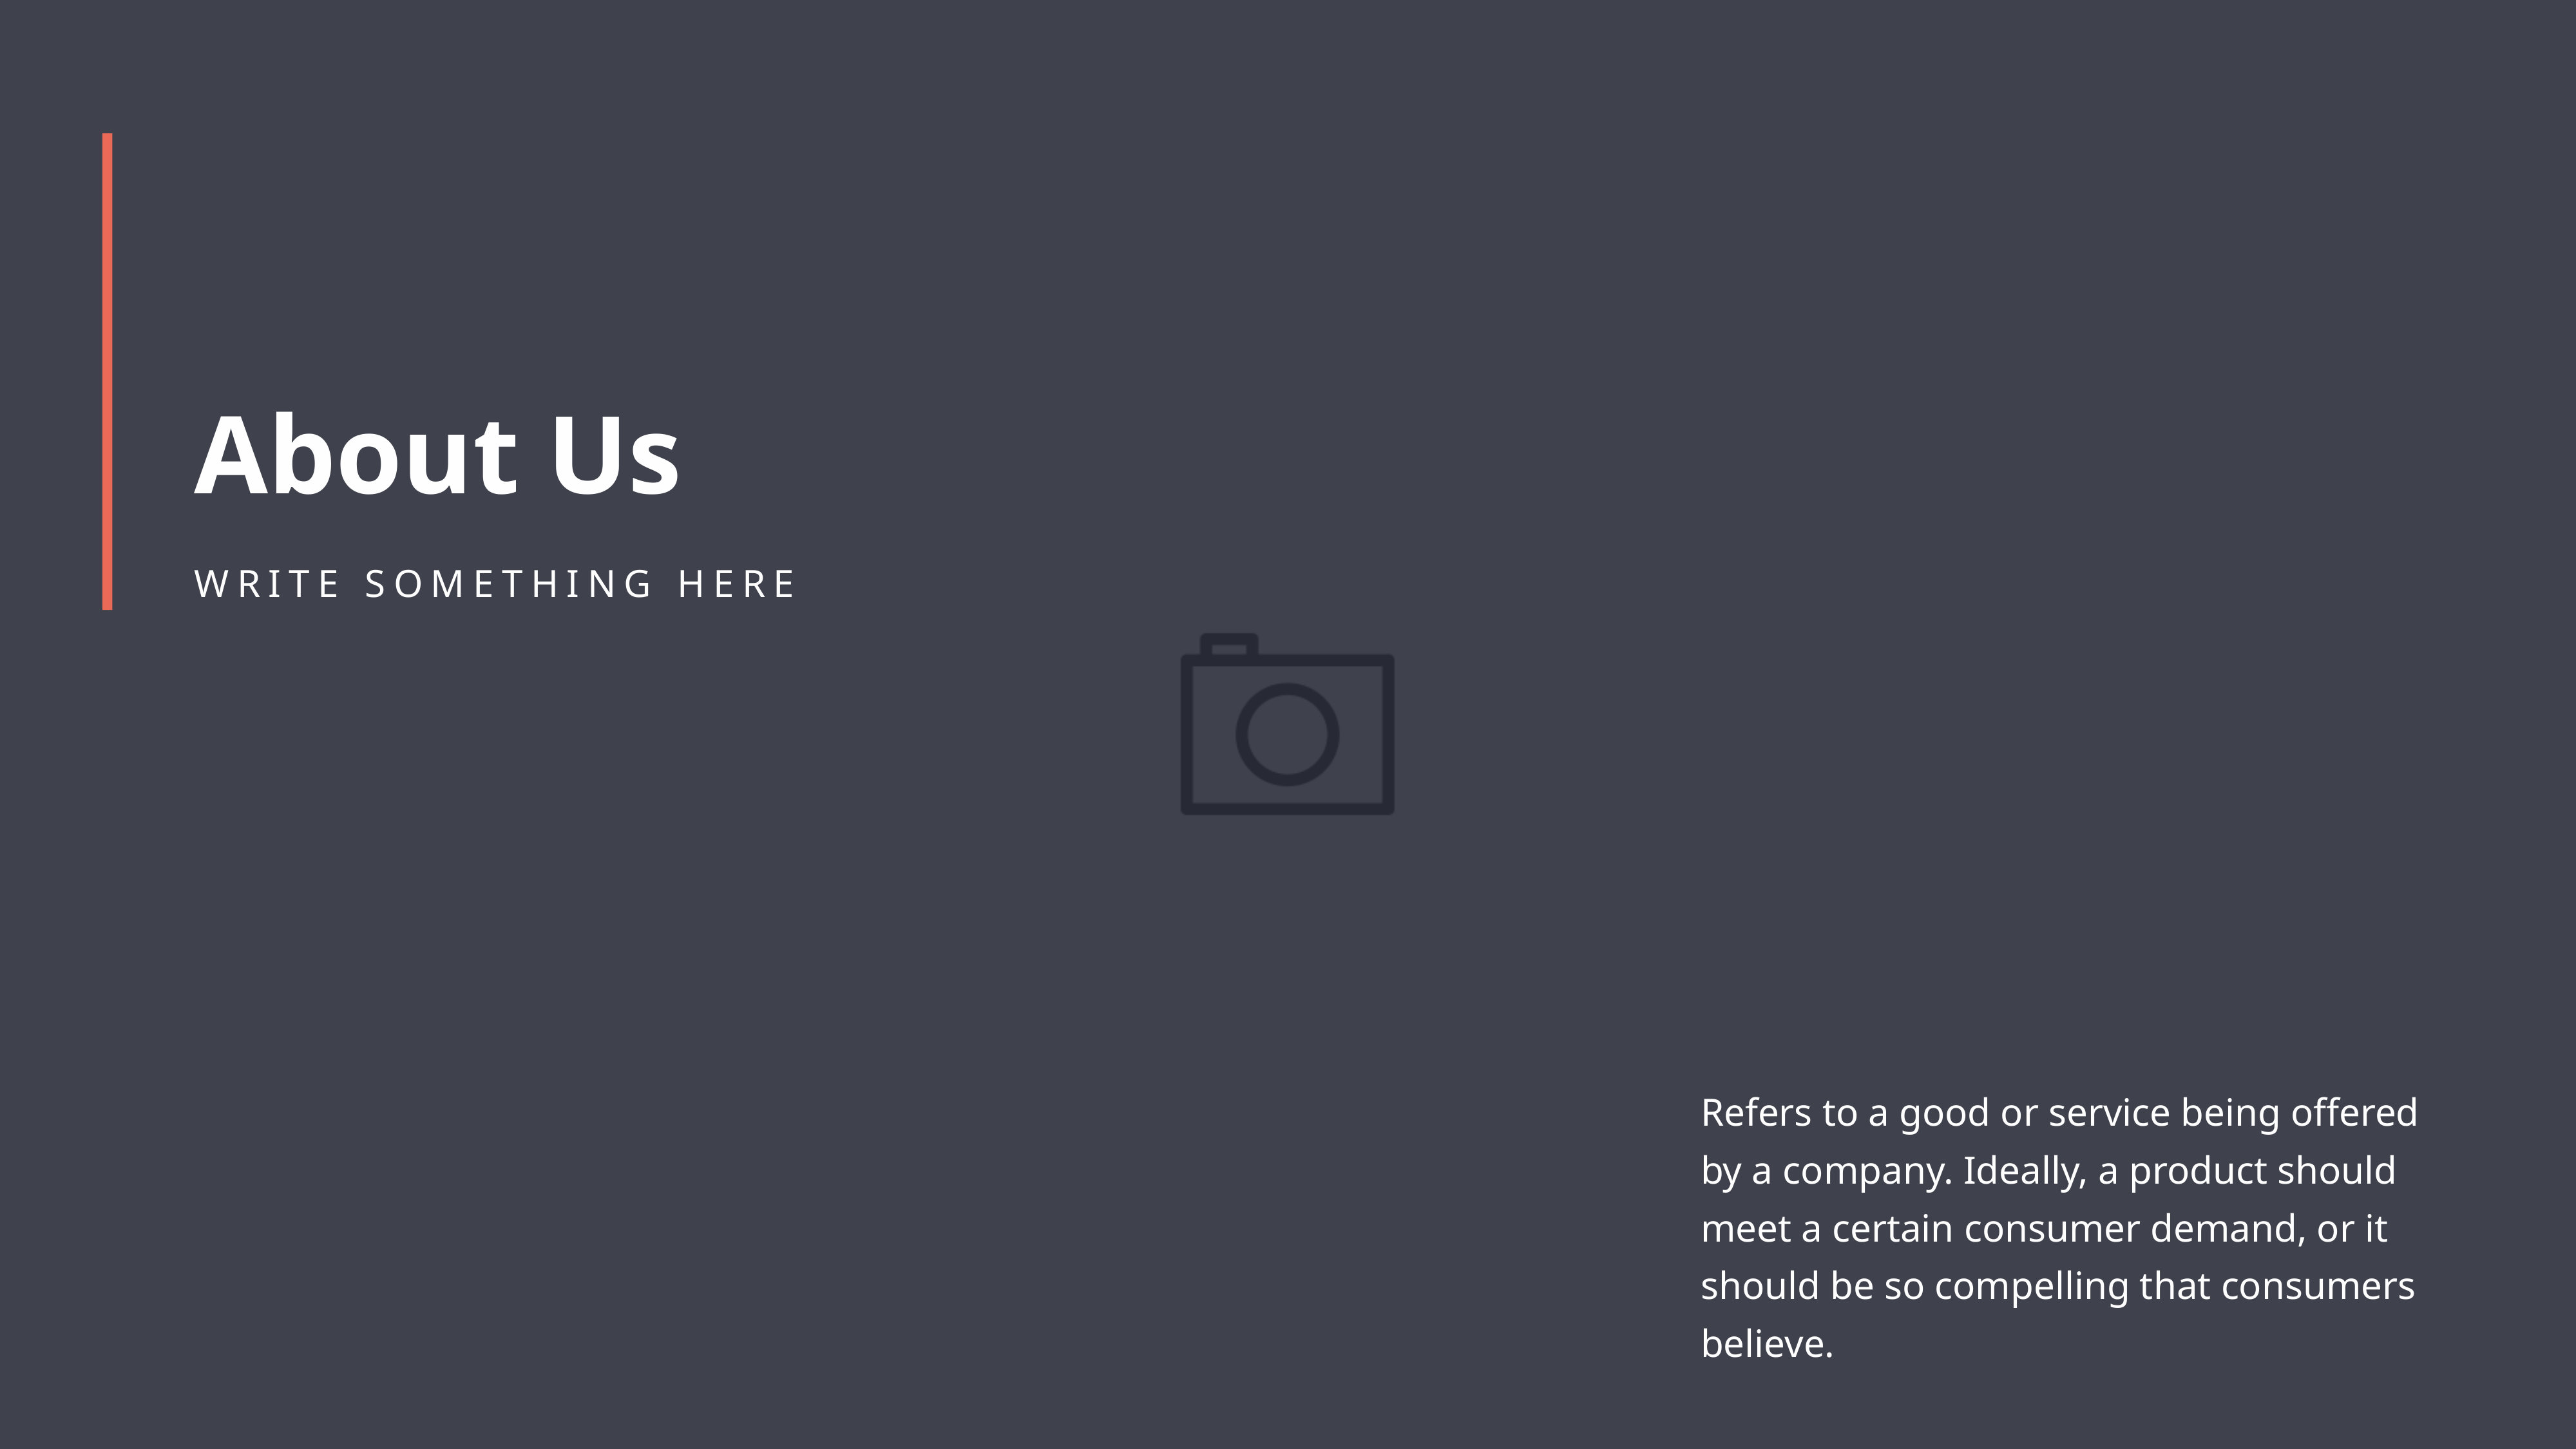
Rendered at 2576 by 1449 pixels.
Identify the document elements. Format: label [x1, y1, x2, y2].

text_box [184, 381, 910, 611]
picture [0, 0, 2576, 1449]
